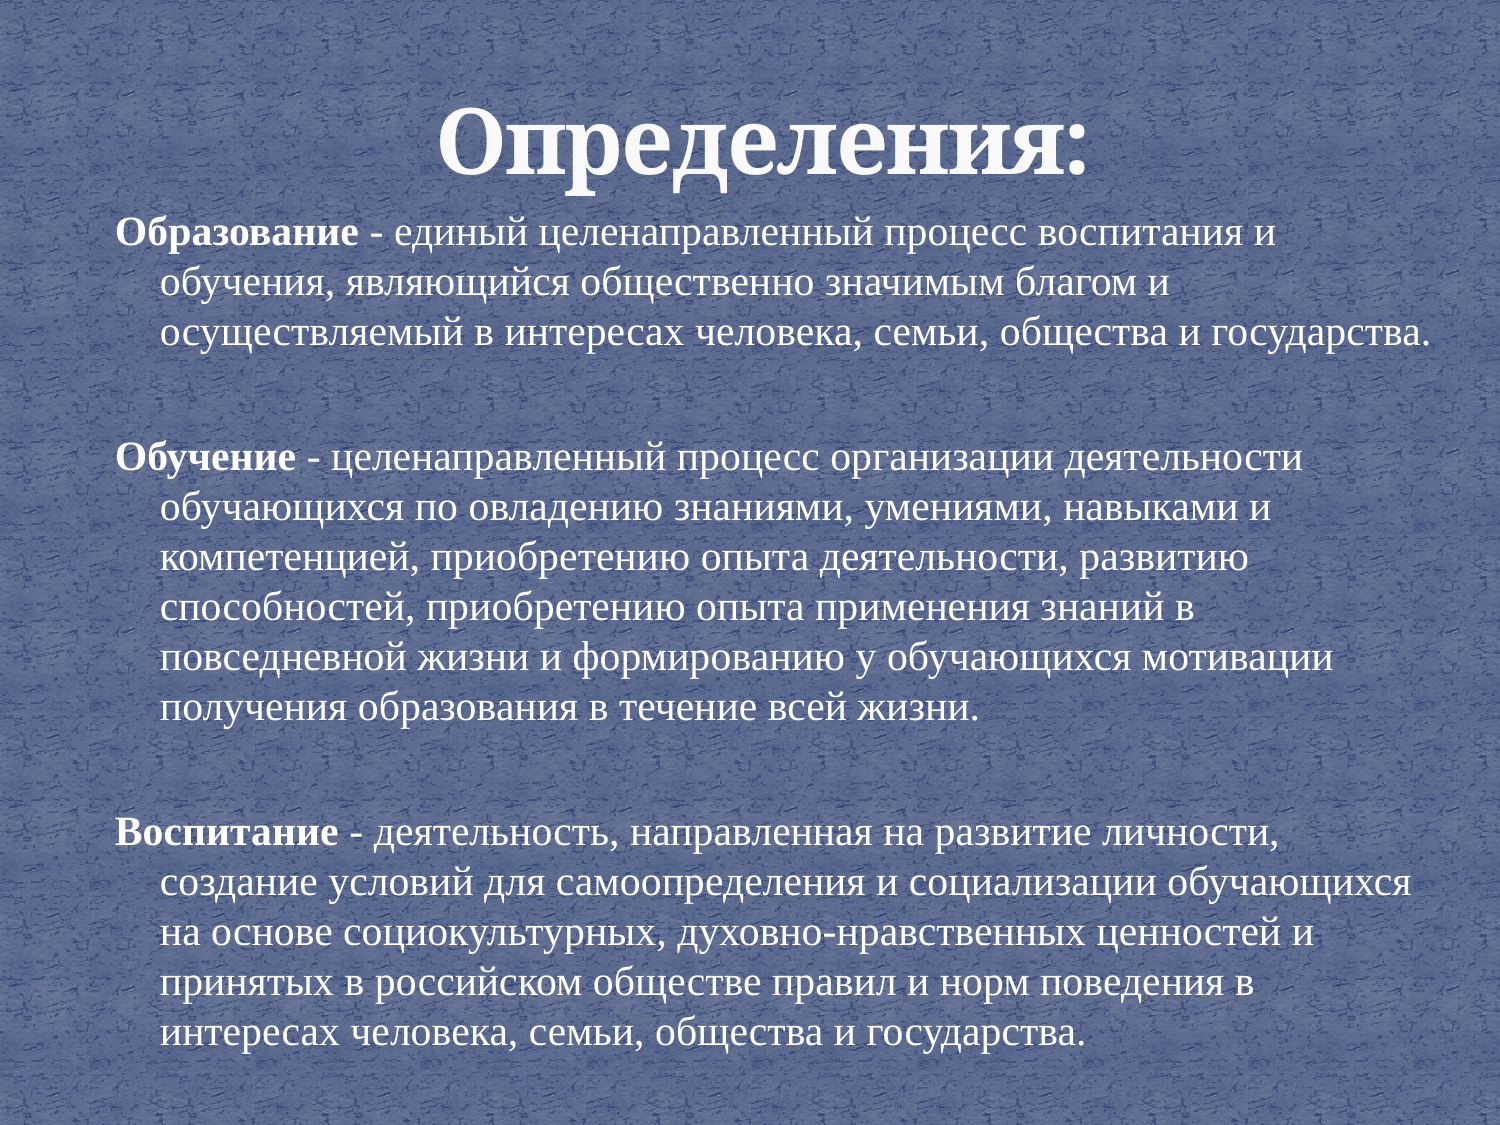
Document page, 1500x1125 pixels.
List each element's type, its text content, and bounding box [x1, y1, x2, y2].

title Определения: [88, 0, 1439, 200]
list Образование - единый целенаправленный процесс воспитания и обучения, являющийся общественно значимым благом и осуществляемый в интересах человека, семьи, общества и государства. Обучение - целенаправленный процесс организации деятельности обучающихся по овладению знаниями, умениями, навыками и компетенцией, приобретению опыта деятельности, развитию способностей, приобретению опыта применения знаний в повседневной жизни и формированию у обучающихся мотивации получения образования в течение всей жизни. Воспитание - деятельность, направленная на развитие личности, создание условий для самоопределения и социализации обучающихся на основе социокультурных, духовно-нравственных ценностей и принятых в российском обществе правил и норм поведения в интересах человека, семьи, общества и государства. [100, 196, 1451, 947]
